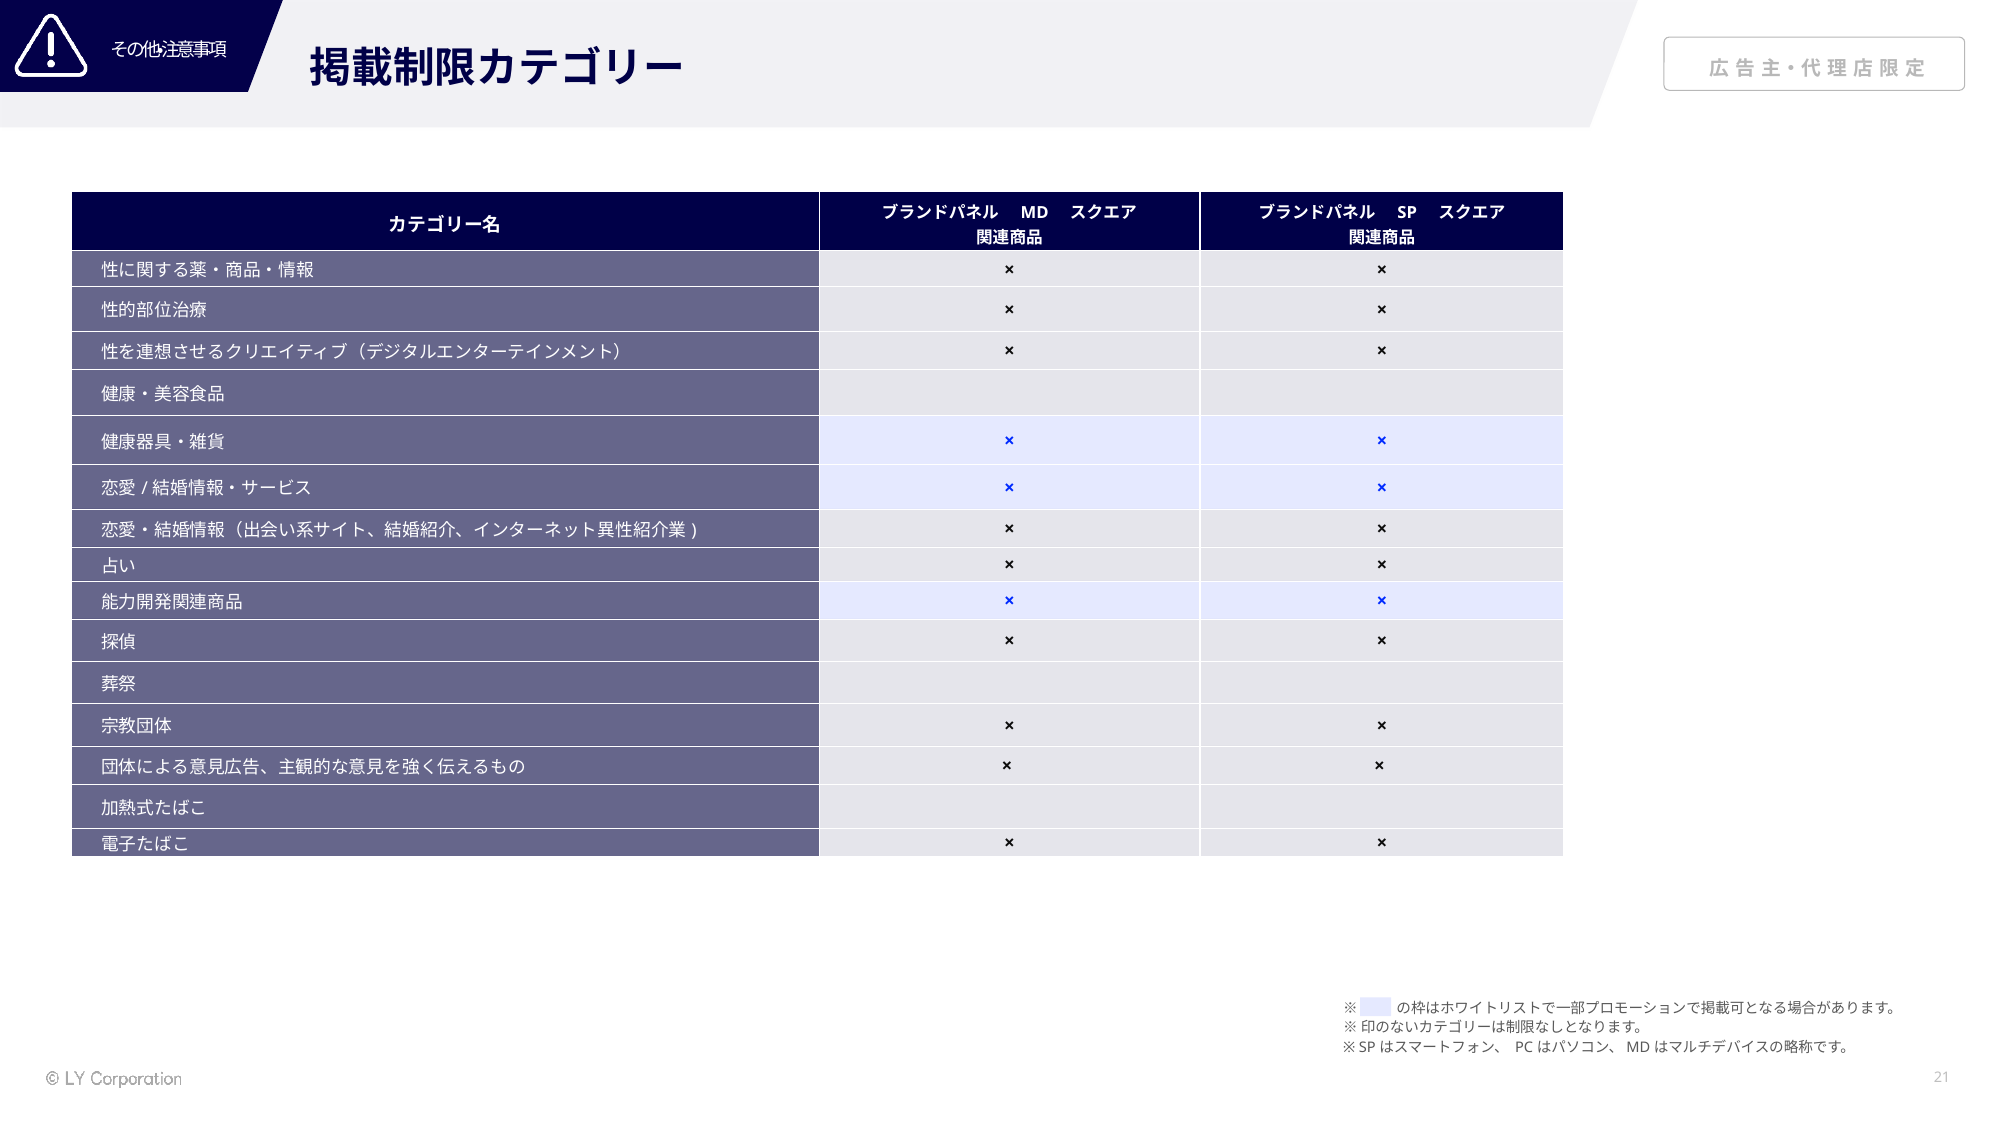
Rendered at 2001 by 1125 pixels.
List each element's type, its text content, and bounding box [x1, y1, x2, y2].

table_cell × [820, 251, 1199, 286]
table_cell × [820, 416, 1199, 464]
table_cell × [1201, 465, 1563, 509]
table_cell 探偵 [72, 620, 819, 661]
text_box ※ の枠はホワイトリストで一部プロモーションで掲載可となる場合があります。 ※ 印のないカテゴリーは制限なしとなります。 ※ SPはスマートフォン、 PCはパソコン、MDはマルチデバイスの略称です。 [1343, 997, 2000, 1056]
table_cell × [820, 829, 1199, 856]
table_cell × [1201, 548, 1563, 581]
table_cell × [820, 510, 1199, 547]
table_cell × [1201, 251, 1563, 286]
table_header ブランドパネル SP スクエア 関連商品 [1201, 192, 1563, 250]
table_cell × [1201, 332, 1563, 369]
table_cell × [1201, 704, 1563, 746]
text_box [1360, 997, 1392, 1017]
table_header カテゴリー名 [72, 192, 819, 250]
table_cell × [1201, 747, 1563, 784]
table_cell 電子たばこ [72, 829, 819, 856]
table_cell 団体による意見広告、主観的な意見を強く伝えるもの [72, 747, 819, 784]
list 掲載制限カテゴリー [309, 41, 1645, 97]
table_cell 占い [72, 548, 819, 581]
table_cell [820, 785, 1199, 828]
table_cell 葬祭 [72, 662, 819, 703]
table_cell × [820, 548, 1199, 581]
table_cell 健康・美容食品 [72, 370, 819, 415]
table_cell 宗教団体 [72, 704, 819, 746]
table_cell 性を連想させるクリエイティブ（デジタルエンターテインメント） [72, 332, 819, 369]
table_cell × [820, 465, 1199, 509]
table_cell × [1201, 620, 1563, 661]
picture [9, 5, 92, 87]
table_cell 性的部位治療 [72, 287, 819, 331]
table_cell 能力開発関連商品 [72, 582, 819, 619]
table_cell [820, 662, 1199, 703]
table_cell [1201, 785, 1563, 828]
table_cell [1201, 370, 1563, 415]
table_cell [820, 370, 1199, 415]
table_cell × [1201, 510, 1563, 547]
table_cell 恋愛/結婚情報・サービス [72, 465, 819, 509]
table_cell × [820, 620, 1199, 661]
table_cell 性に関する薬・商品・情報 [72, 251, 819, 286]
table_cell [1201, 662, 1563, 703]
table_cell × [820, 747, 1199, 784]
table_cell × [1201, 287, 1563, 331]
picture [46, 1071, 181, 1088]
table_cell × [820, 287, 1199, 331]
table_cell 加熱式たばこ [72, 785, 819, 828]
table_cell × [1201, 416, 1563, 464]
table_header ブランドパネル MD スクエア 関連商品 [820, 192, 1199, 250]
table_cell × [1201, 582, 1563, 619]
table_cell × [1201, 829, 1563, 856]
table_cell 恋愛・結婚情報（出会い系サイト、結婚紹介、インターネット異性紹介業) [72, 510, 819, 547]
table_cell × [820, 332, 1199, 369]
table_cell × [820, 582, 1199, 619]
table_cell 健康器具・雑貨 [72, 416, 819, 464]
list その他・注意事項 [97, 13, 240, 81]
table_cell × [820, 704, 1199, 746]
